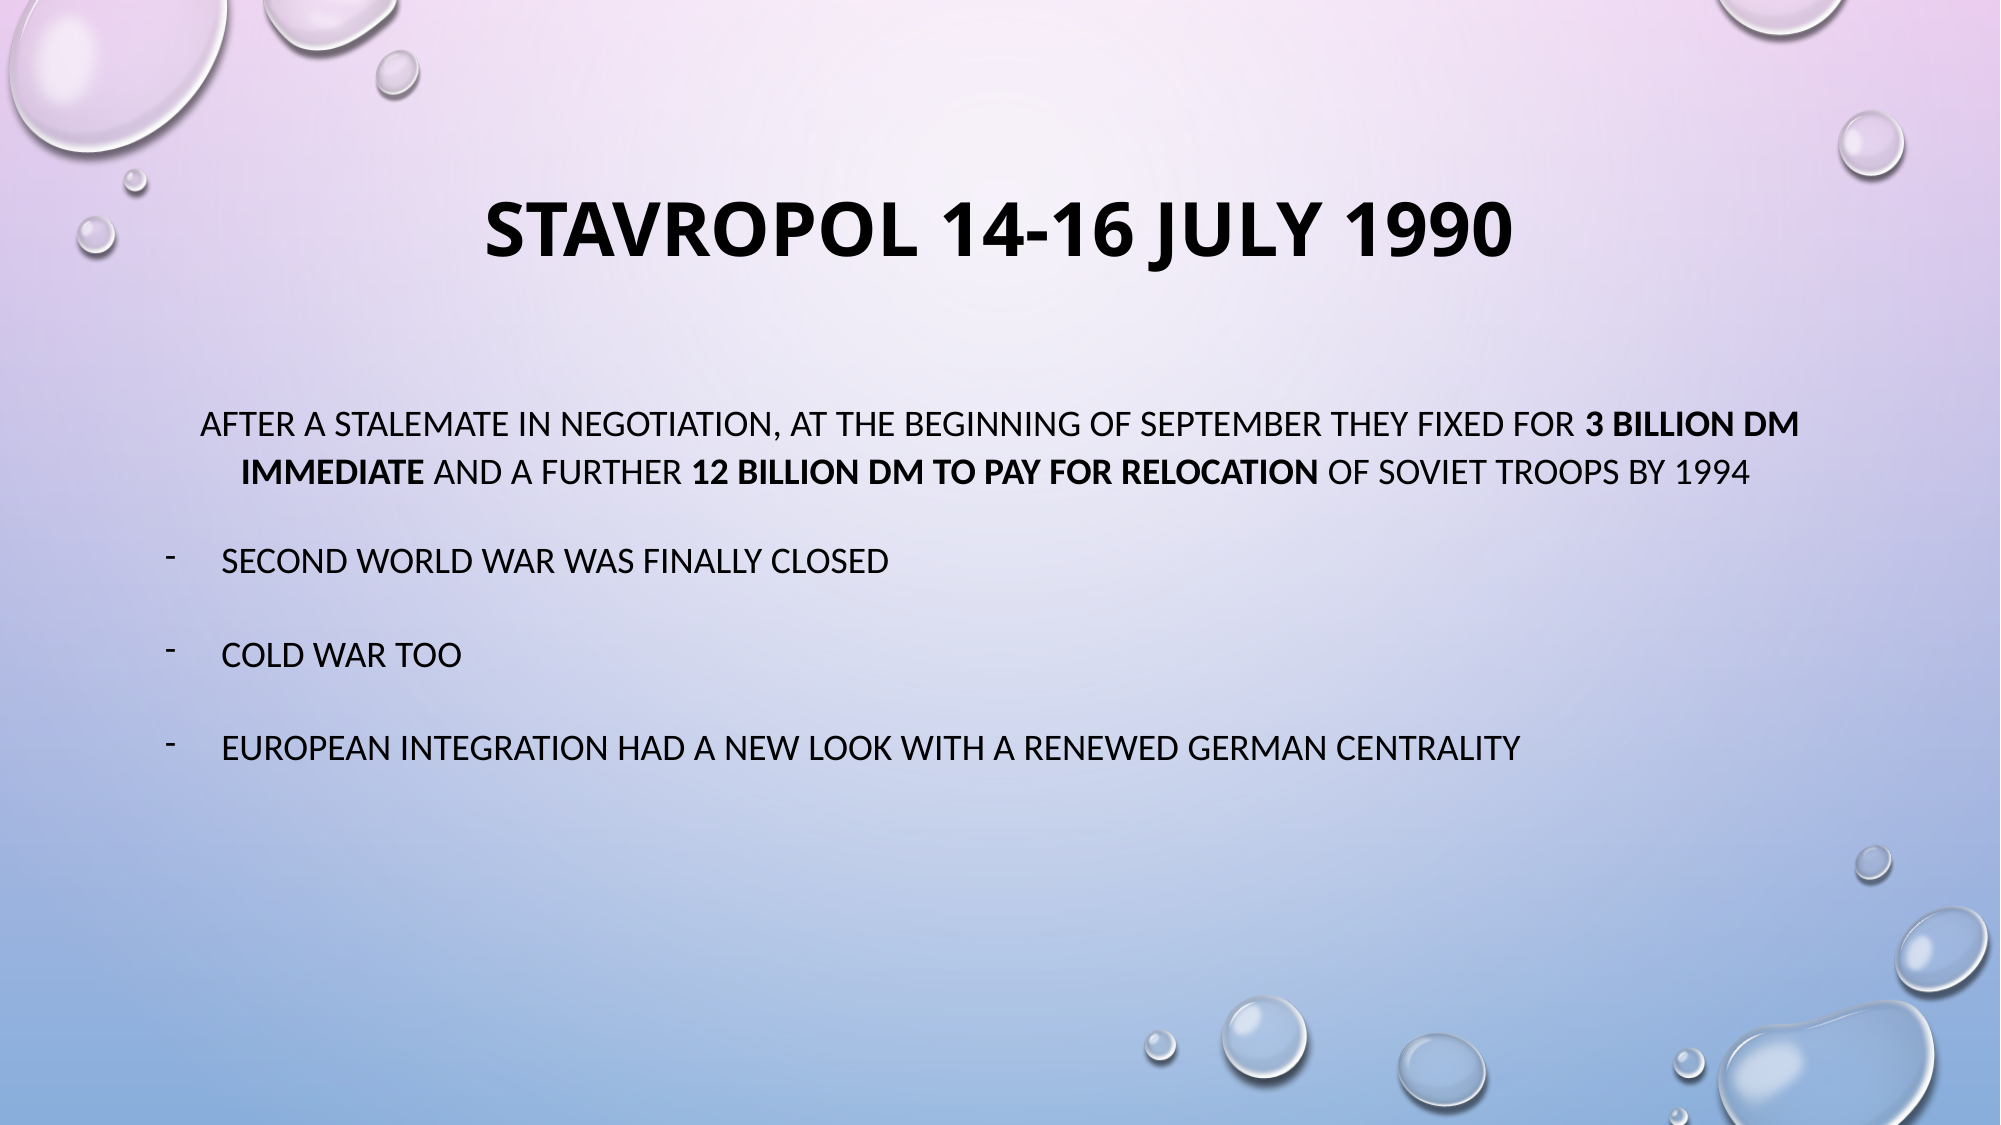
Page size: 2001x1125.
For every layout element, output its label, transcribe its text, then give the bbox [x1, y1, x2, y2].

list After a stalemate in negotiation, at the beginning of September they fixed for 3 billion DM immediate and a further 12 billion DM to pay for relocation of Soviet troops by 1994 Second World War was finally closed Cold War too European Integration had a new look with a renewed German centrality [149, 388, 1850, 950]
picture [0, 0, 2000, 1125]
title STAVROPOL 14-16 JULY 1990 [149, 101, 1851, 364]
